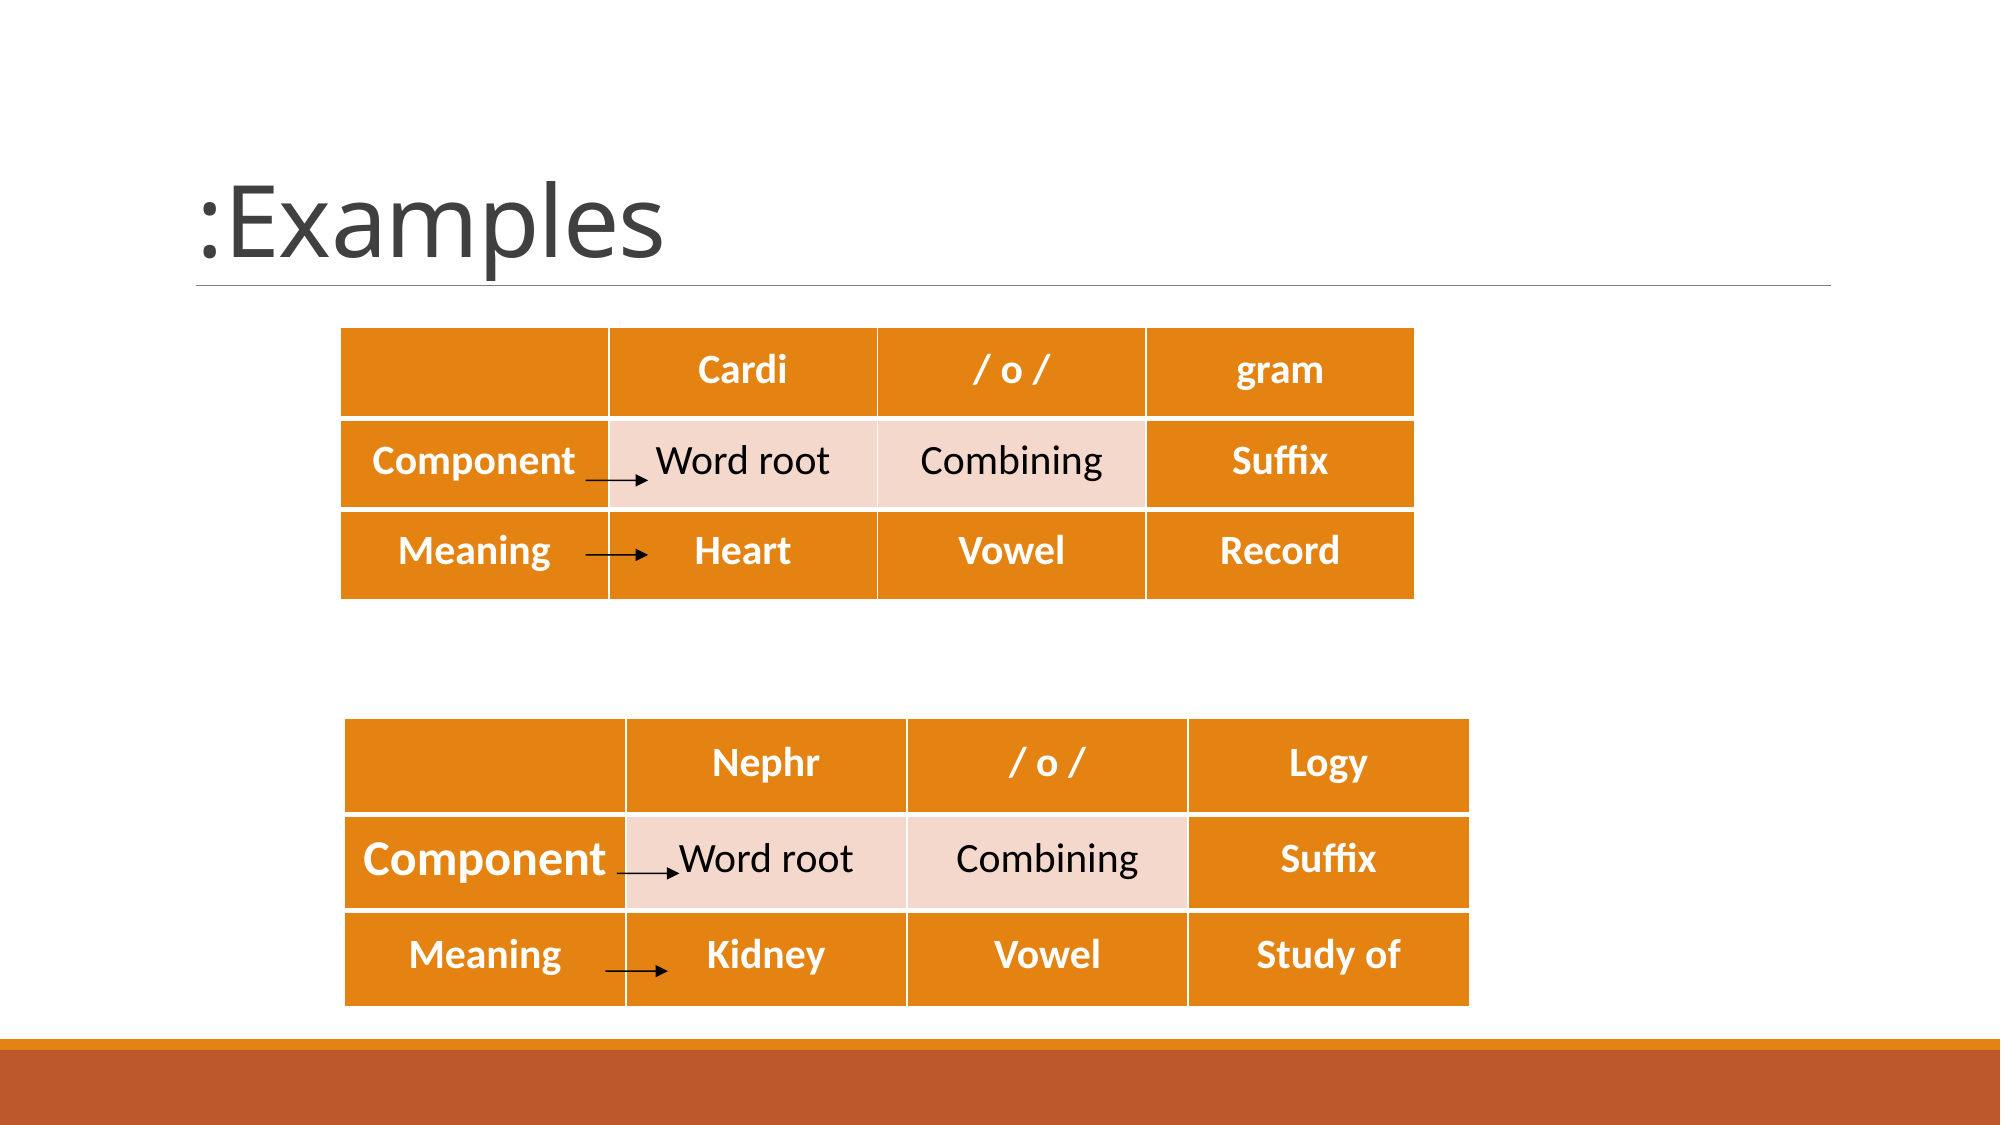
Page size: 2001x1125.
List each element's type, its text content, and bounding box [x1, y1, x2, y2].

table_header Nephr [627, 719, 906, 812]
text_box [585, 474, 649, 487]
table_header Cardi [610, 328, 877, 416]
table_cell Suffix [1189, 817, 1469, 908]
table_cell Vowel [908, 913, 1187, 1006]
table_header / o / [908, 719, 1187, 812]
table_cell Meaning [341, 512, 608, 599]
table_cell Vowel [878, 512, 1145, 599]
text_box [616, 867, 680, 880]
table_header gram [1147, 328, 1414, 416]
table_cell Kidney [627, 913, 906, 1006]
table_cell Study of [1189, 913, 1469, 1006]
text_box [585, 548, 649, 562]
table_cell Word root [610, 421, 877, 507]
table_cell Meaning [345, 913, 625, 1006]
table_cell Word root [627, 817, 906, 908]
table_cell Combining [878, 421, 1145, 507]
table_header Logy [1189, 719, 1469, 812]
title Examples: [180, 47, 1830, 285]
table_header [345, 719, 625, 812]
table_cell Component [341, 421, 608, 507]
table_cell Combining [908, 817, 1187, 908]
table_header [341, 328, 608, 416]
text_box [605, 964, 668, 978]
table_cell Heart [610, 512, 877, 599]
table_cell Component [345, 817, 625, 908]
table_cell Suffix [1147, 421, 1414, 507]
table_header / o / [878, 328, 1145, 416]
table_cell Record [1147, 512, 1414, 599]
